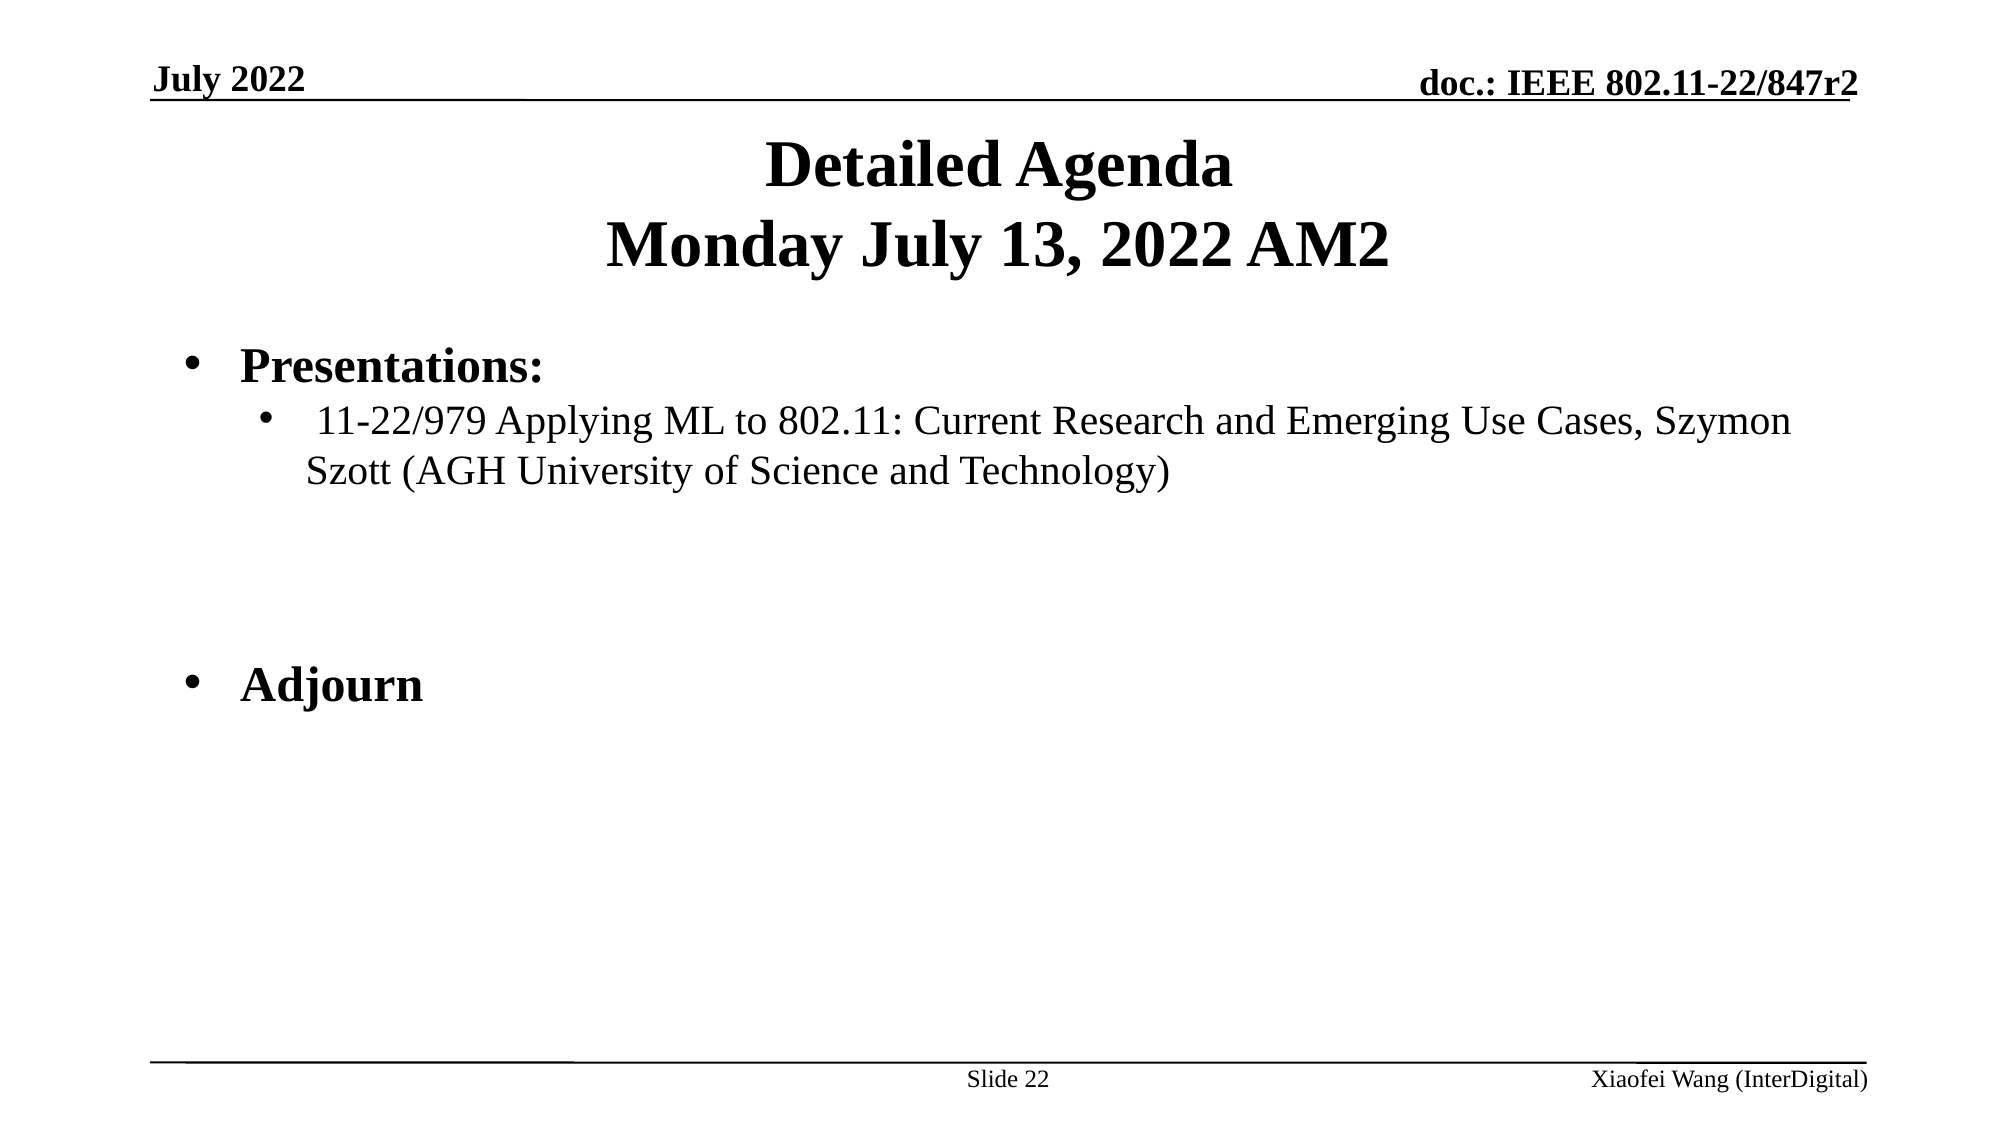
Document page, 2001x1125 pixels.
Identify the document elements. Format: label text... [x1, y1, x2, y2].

slide_number Slide 22 [950, 1061, 1067, 1123]
list Presentations: 11-22/979 Applying ML to 802.11: Current Research and Emerging Use Cases, Szymon Szott (AGH University of Science and Technology) Adjourn [149, 324, 1850, 1000]
footer Xiaofei Wang (InterDigital) [1171, 1061, 1869, 1093]
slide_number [152, 54, 563, 100]
title Detailed Agenda Monday July 13, 2022 AM2 [149, 112, 1850, 288]
